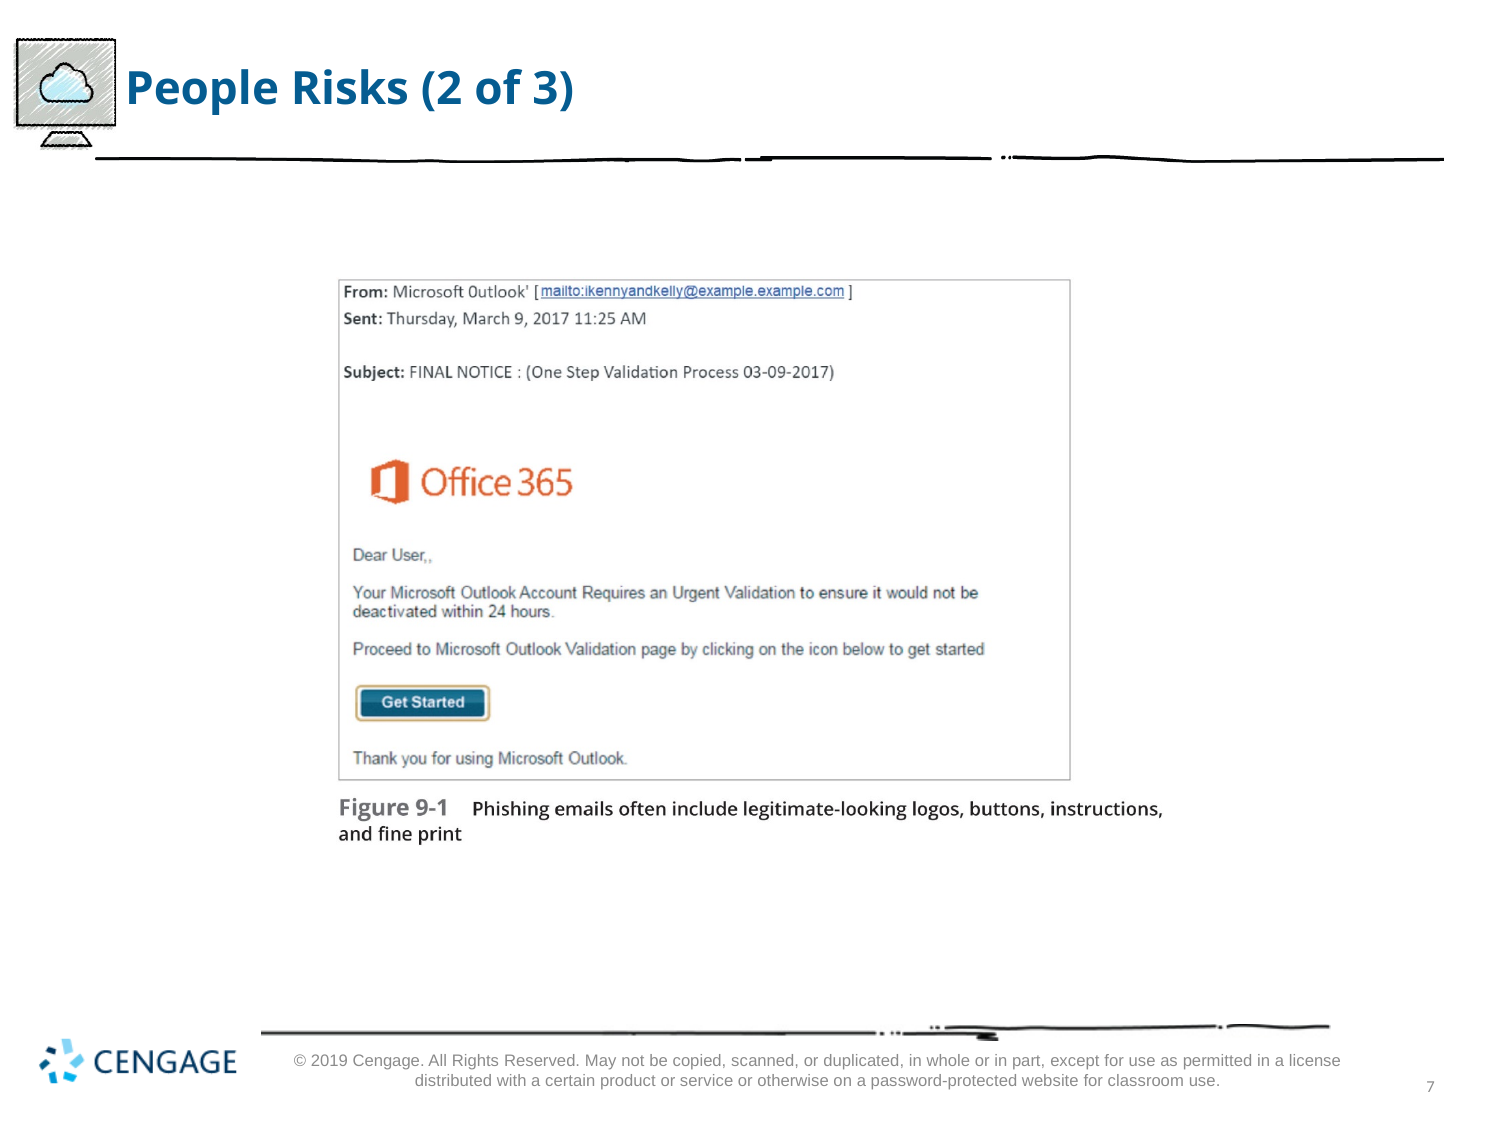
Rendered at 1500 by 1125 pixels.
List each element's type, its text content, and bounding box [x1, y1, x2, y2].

title People Risks (2 of 3) [125, 66, 1442, 116]
picture [13, 36, 117, 151]
picture [336, 277, 1164, 848]
footer © 2019 Cengage. All Rights Reserved. May not be copied, scanned, or duplicated, in whole or in part, except for use as permitted in a license distributed with a certain product or service or otherwise on a password-protected website for classroom use. [262, 1050, 1375, 1091]
picture [261, 1024, 1331, 1041]
picture [95, 155, 1444, 163]
picture [19, 1025, 249, 1096]
